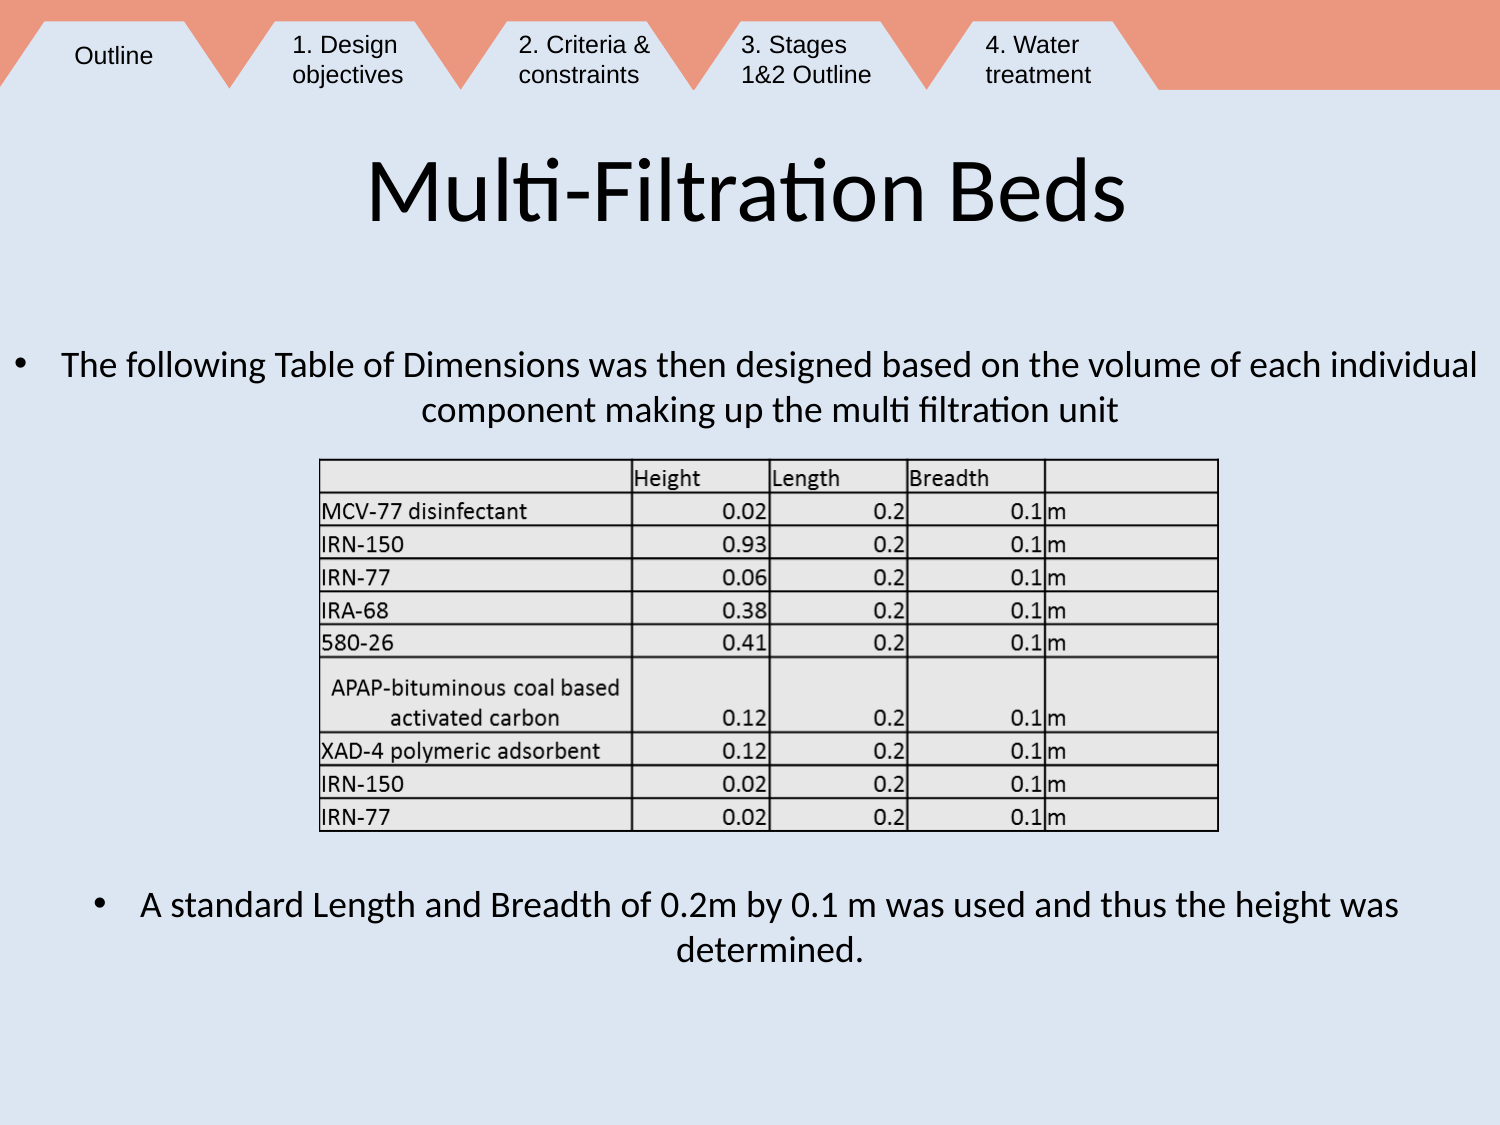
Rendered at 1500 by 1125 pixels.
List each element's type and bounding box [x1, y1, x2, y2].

list [319, 455, 1219, 847]
picture [0, 0, 1500, 1117]
